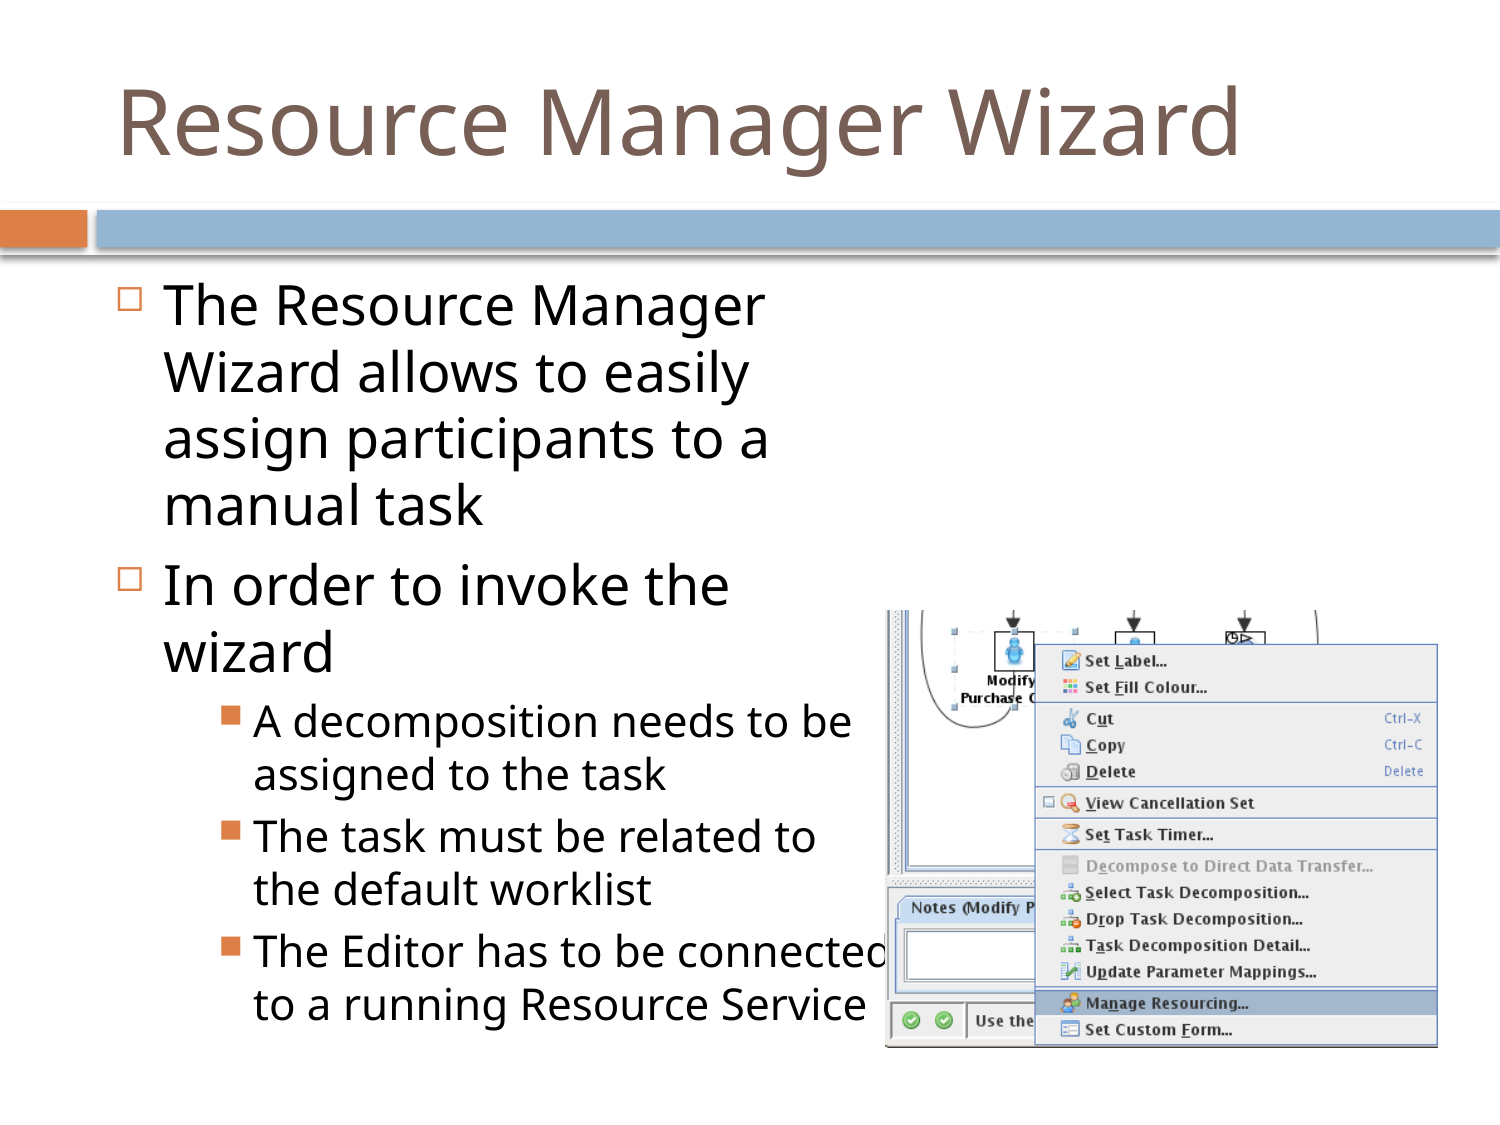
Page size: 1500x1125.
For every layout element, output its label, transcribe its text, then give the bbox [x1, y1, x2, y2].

picture [885, 610, 1439, 1048]
list The Resource Manager Wizard allows to easily assign participants to a manual task In order to invoke the wizard A decomposition needs to be assigned to the task The task must be related to the default worklist The Editor has to be connected to a running Resource Service [100, 262, 909, 1086]
title Resource Manager Wizard [100, 37, 1438, 200]
